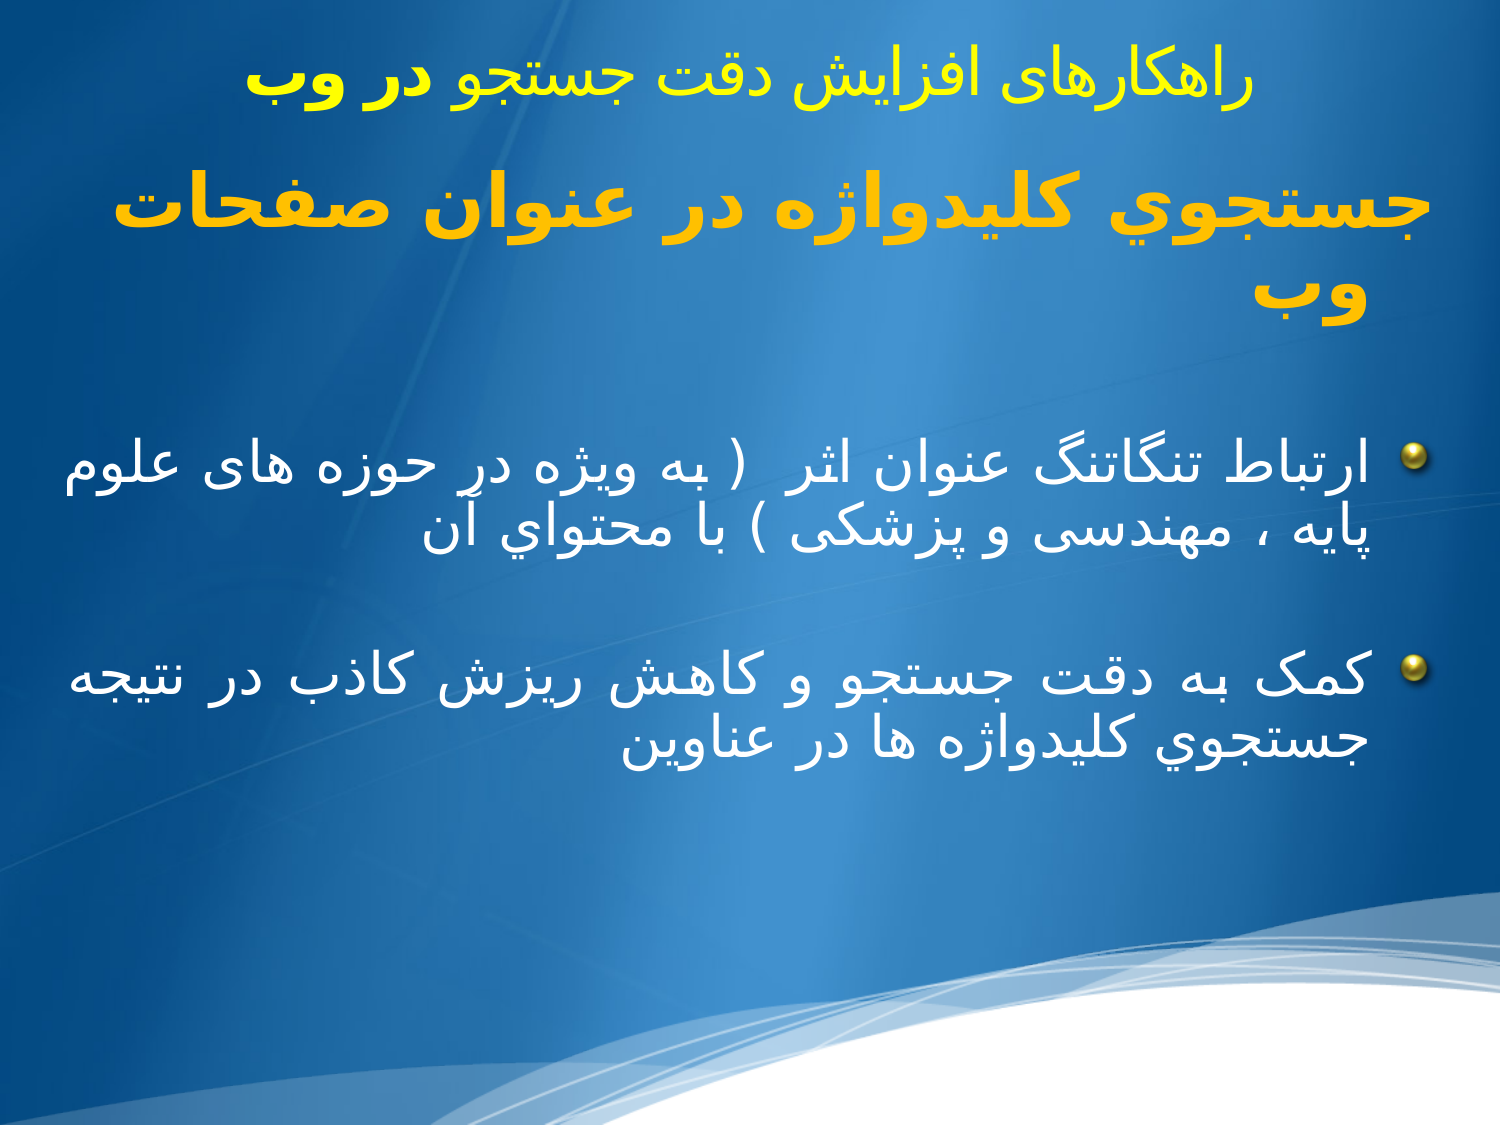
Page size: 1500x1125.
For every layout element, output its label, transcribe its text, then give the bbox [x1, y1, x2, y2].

picture [0, 0, 1500, 1125]
title راهکارهای افزایش دقت جستجو در وب [62, 37, 1438, 113]
list جستجوي کليدواژه در عنوان صفحات وب ارتباط تنگاتنگ عنوان اثر ( به ویژه در حوزه های علوم پایه ، مهندسی و پزشکی ) با محتواي آن کمک به دقت جستجو و کاهش ریزش کاذب در نتیجه جستجوي کليدواژه ها در عناوين [62, 162, 1438, 1013]
